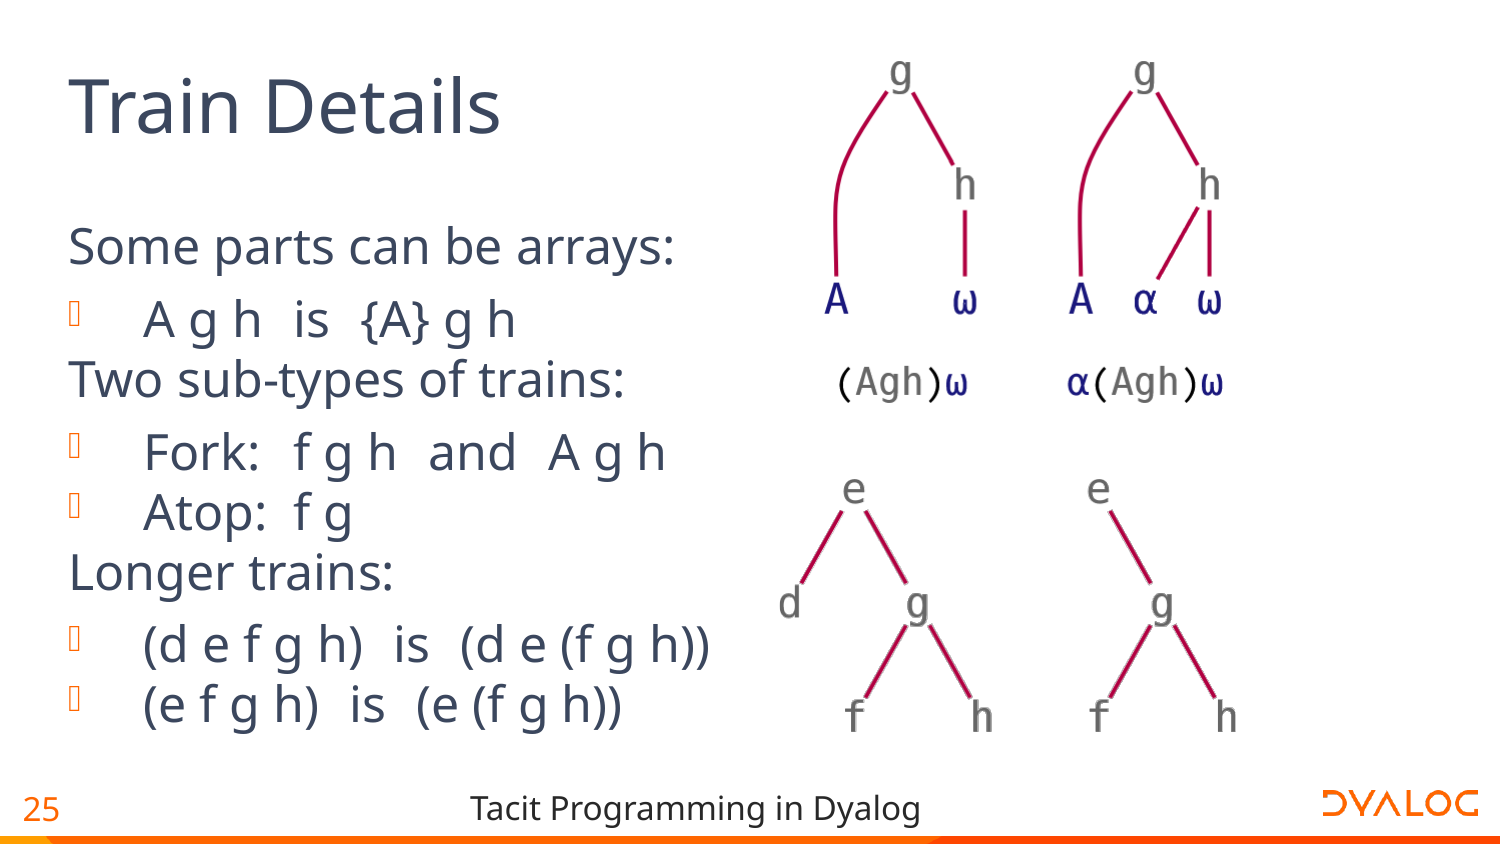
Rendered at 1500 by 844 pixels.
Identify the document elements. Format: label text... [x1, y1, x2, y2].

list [779, 23, 1262, 434]
title Train Details [53, 43, 774, 157]
picture [1323, 790, 1478, 816]
picture [0, 836, 1500, 844]
list Some parts can be arrays: A g h is {A} g h Two sub-types of trains: Fork: f g h and A g h Atop: f g Longer trains: (d e f g h) is (d e (f g h)) (e f g h) is (e (f g h)) [53, 207, 1053, 830]
picture [779, 479, 1236, 775]
